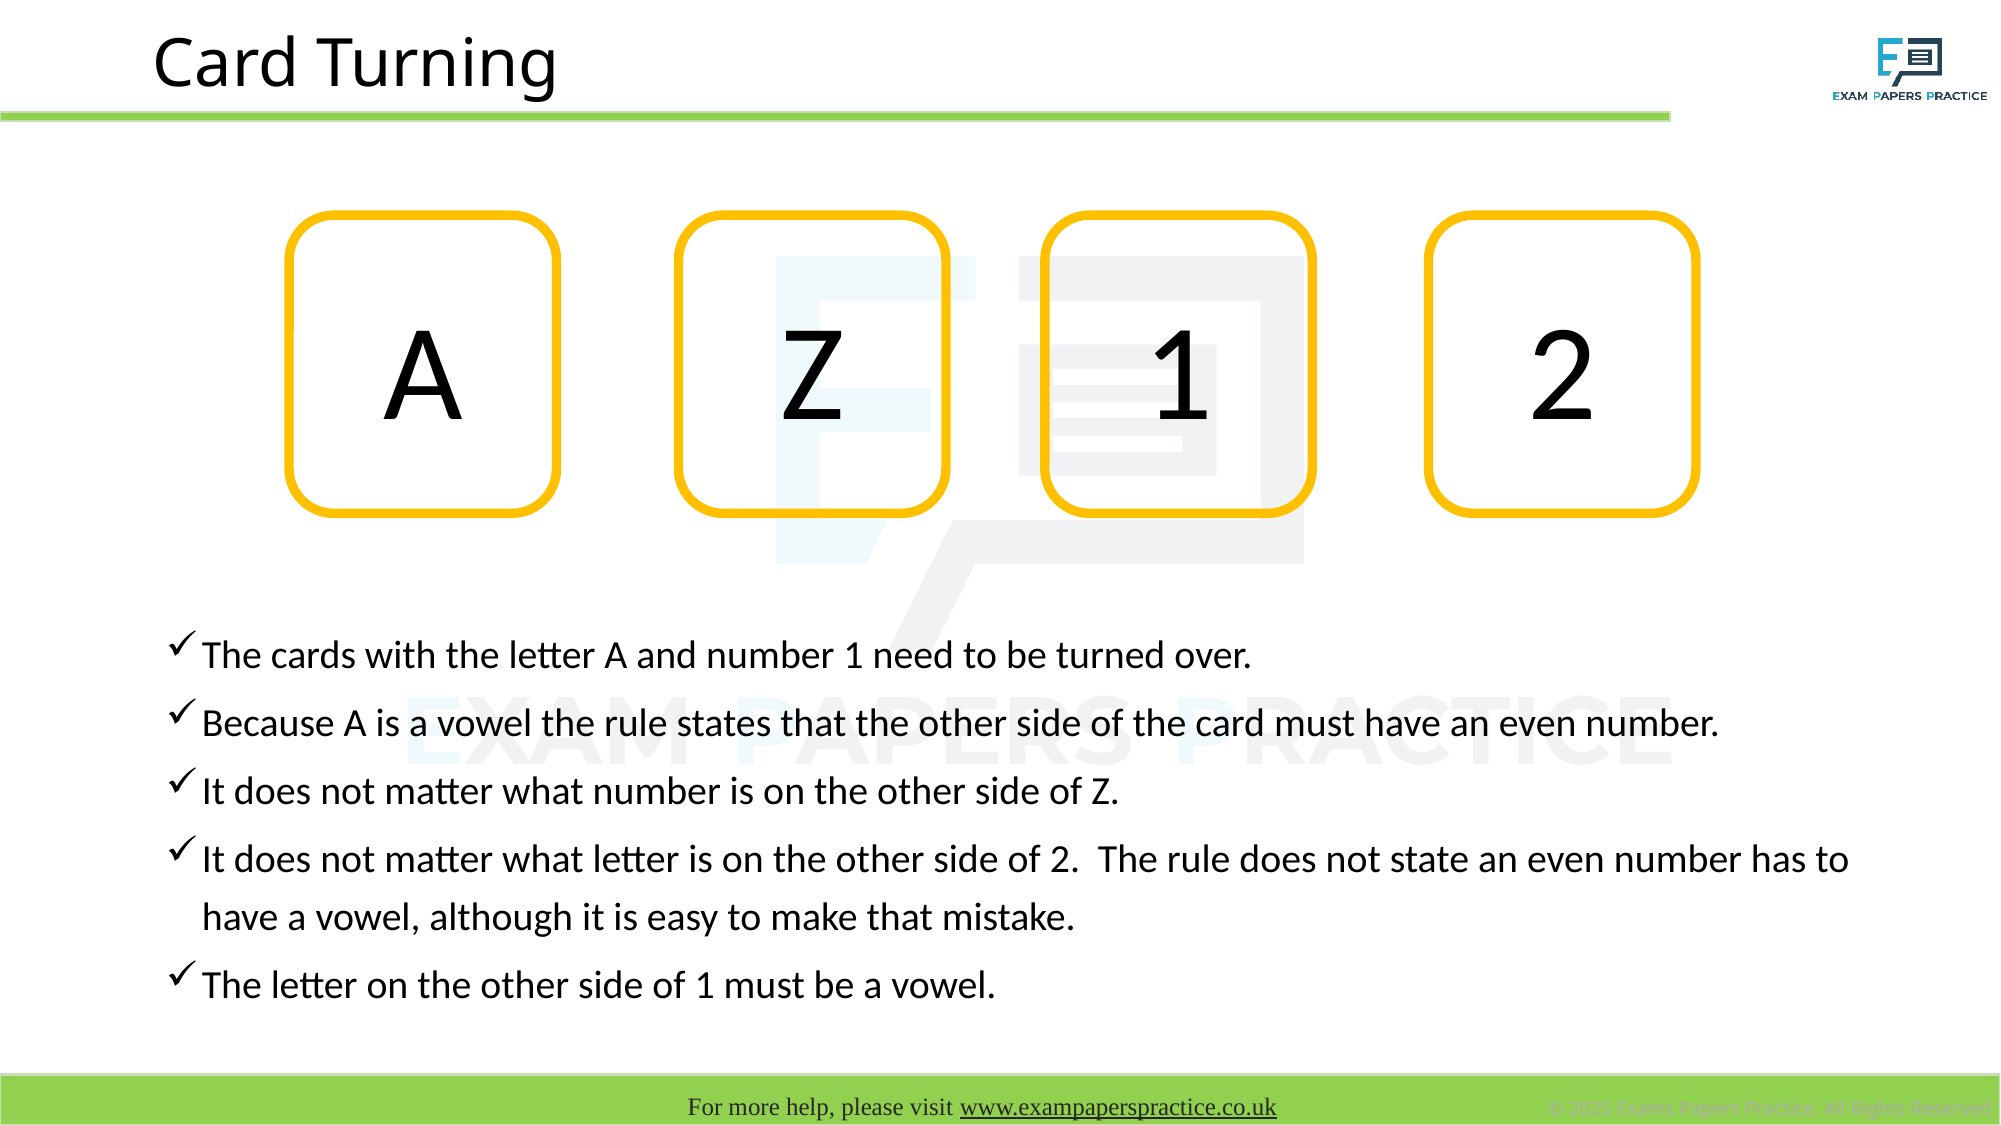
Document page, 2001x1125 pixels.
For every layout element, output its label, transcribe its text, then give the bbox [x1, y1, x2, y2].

text_box 2 [1427, 214, 1697, 515]
text_box Z [677, 214, 947, 515]
text_box 1 [1043, 214, 1314, 515]
title Card Turning [137, 59, 1863, 70]
text_box A [287, 214, 558, 515]
list The cards with the letter A and number 1 need to be turned over. Because A is a vowel the rule states that the other side of the card must have an even number. It does not matter what number is on the other side of Z. It does not matter what letter is on the other side of 2. The rule does not state an even number has to have a vowel, although it is easy to make that mistake. The letter on the other side of 1 must be a vowel. [150, 611, 1876, 1019]
